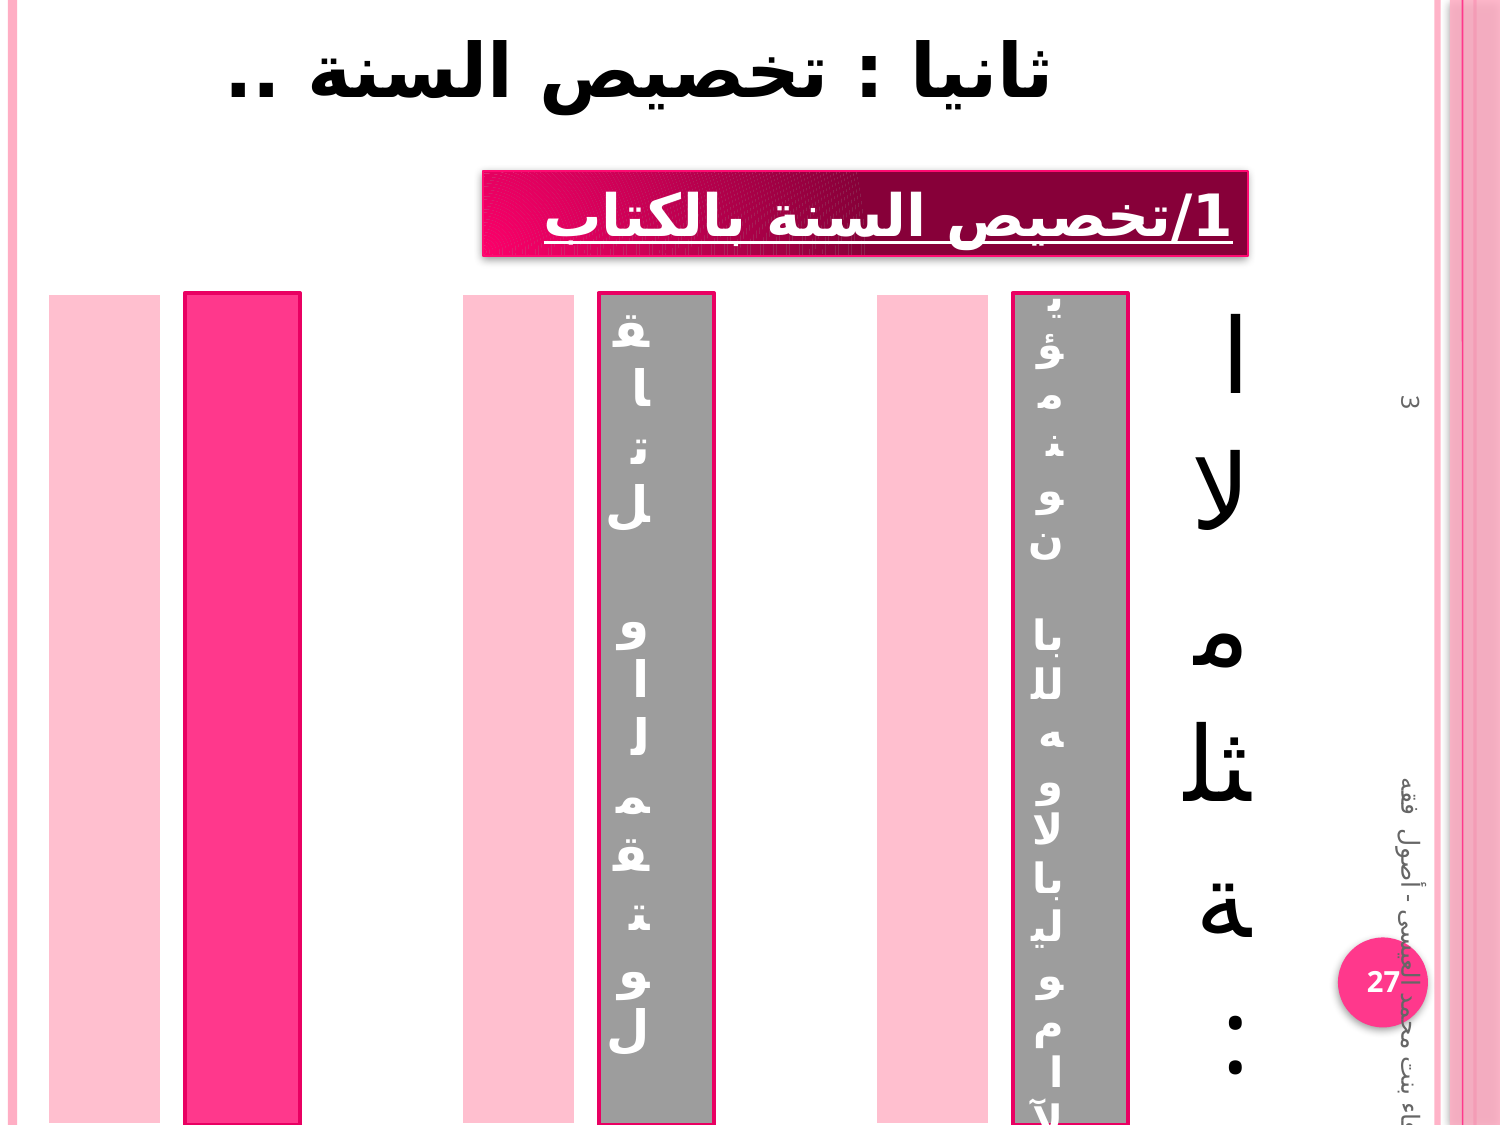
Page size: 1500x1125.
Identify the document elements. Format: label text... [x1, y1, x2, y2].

text_box ثانيا : تخصيص السنة .. [209, 15, 1069, 120]
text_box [46, 292, 1267, 1125]
slide_number 27 [1333, 940, 1434, 1027]
footer وفاء بنت محمد العيسى - أصول فقه 3 [1379, 380, 1440, 906]
text_box 1/تخصيص السنة بالكتاب [482, 170, 1249, 257]
